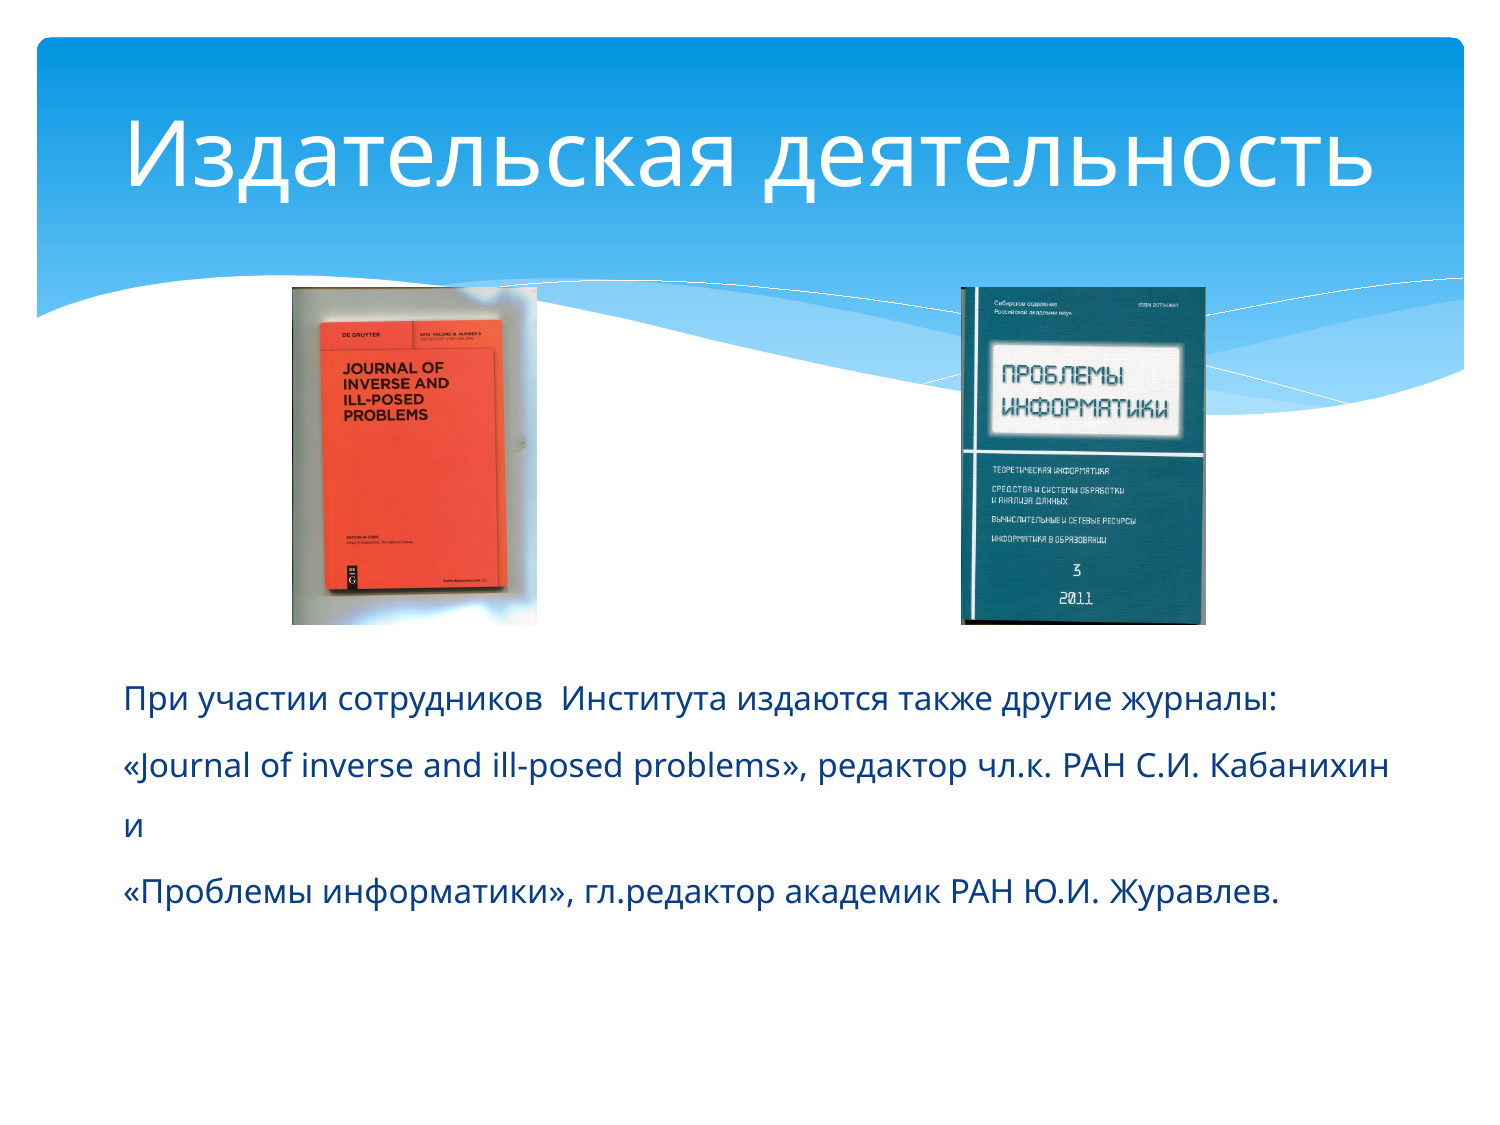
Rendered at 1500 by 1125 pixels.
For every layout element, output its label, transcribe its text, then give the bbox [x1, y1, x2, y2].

title Издательская деятельность [94, 50, 1407, 250]
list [292, 287, 537, 626]
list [961, 287, 1206, 626]
list При участии сотрудников Института издаются также другие журналы: «Journal of inverse and ill-posed problems», редактор чл.к. РАН С.И. Кабанихин и «Проблемы информатики», гл.редактор академик РАН Ю.И. Журавлев. [92, 650, 1406, 988]
